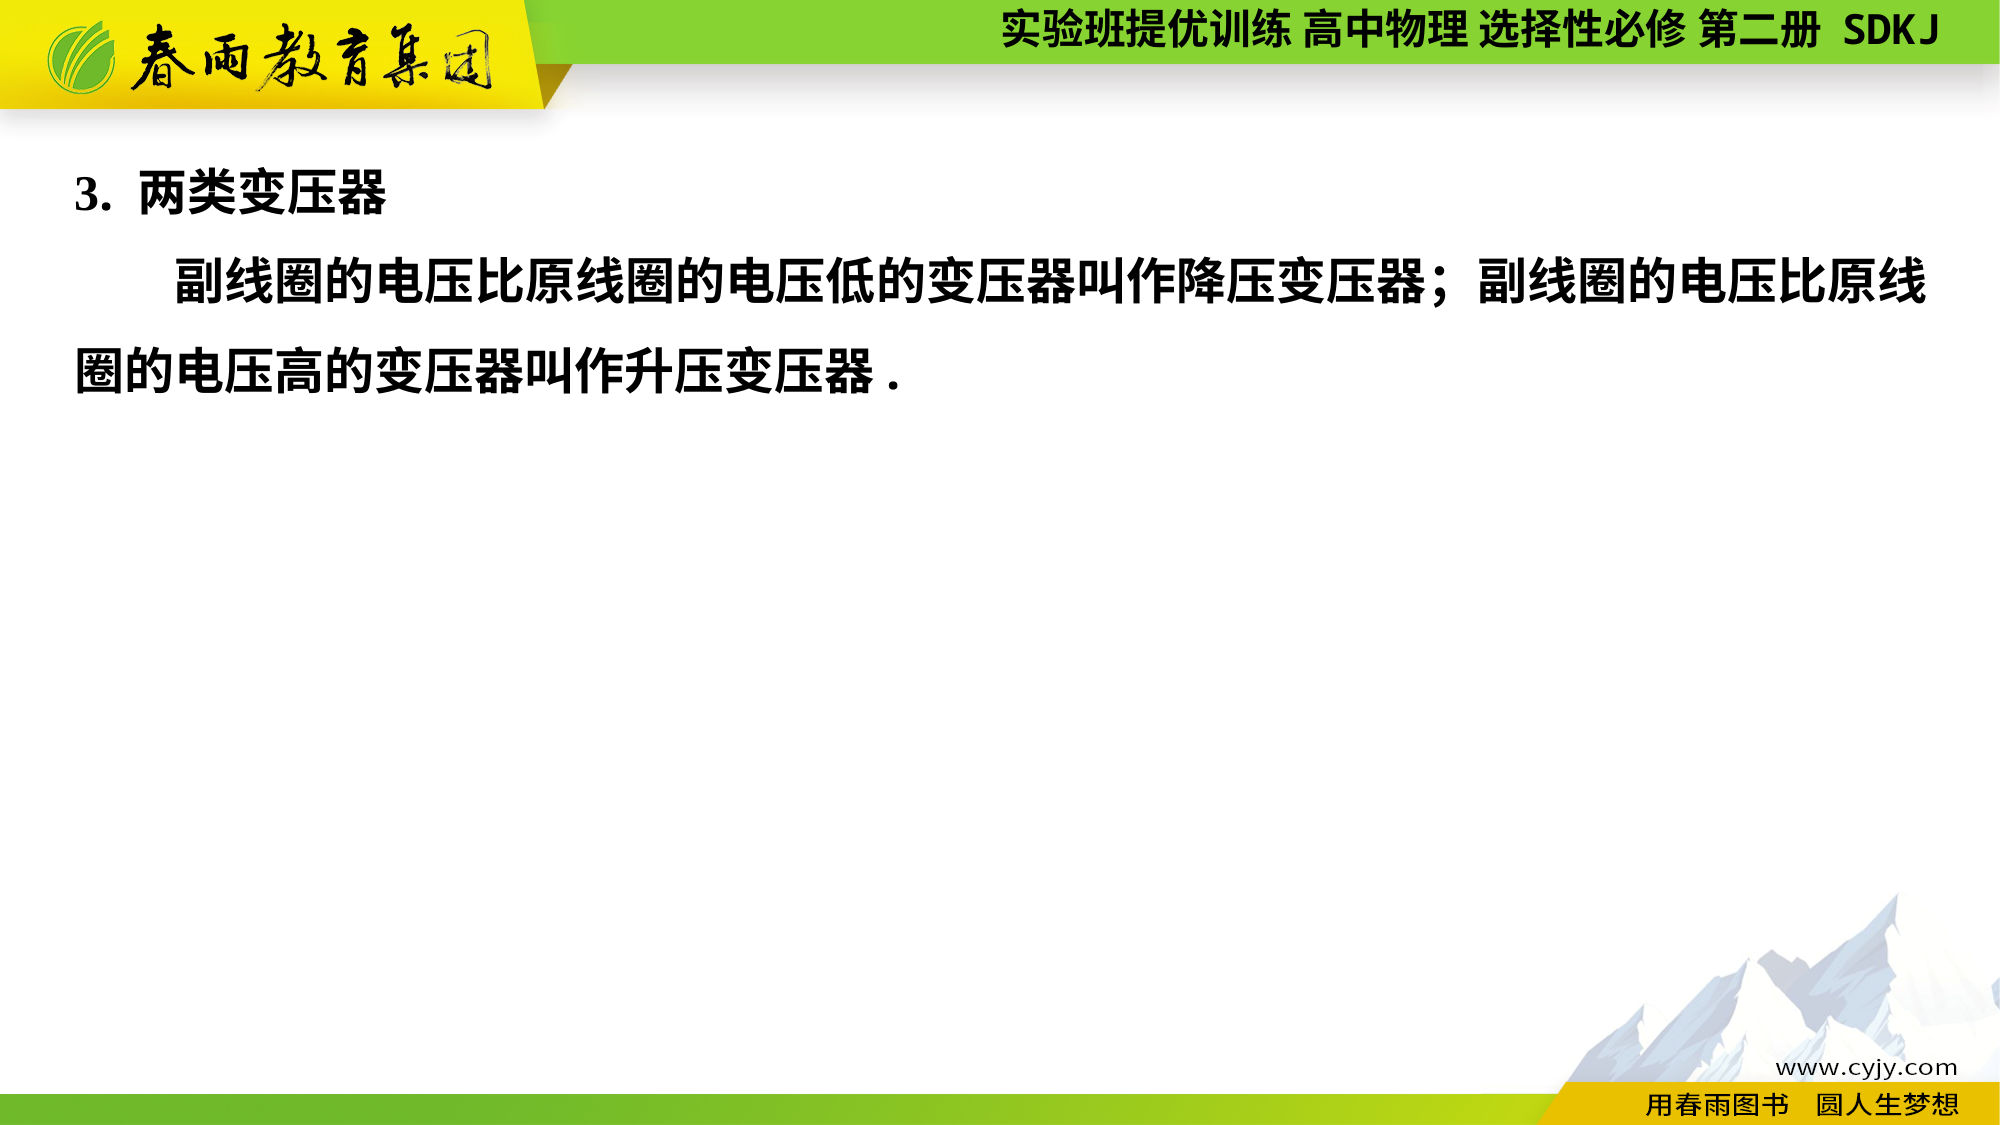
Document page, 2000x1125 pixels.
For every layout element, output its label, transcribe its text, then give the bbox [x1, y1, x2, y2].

picture [0, 0, 2000, 1125]
list 3. 两类变压器 副线圈的电压比原线圈的电压低的变压器叫作降压变压器；副线圈的电压比原线圈的电压高的变压器叫作升压变压器. [59, 122, 1944, 399]
